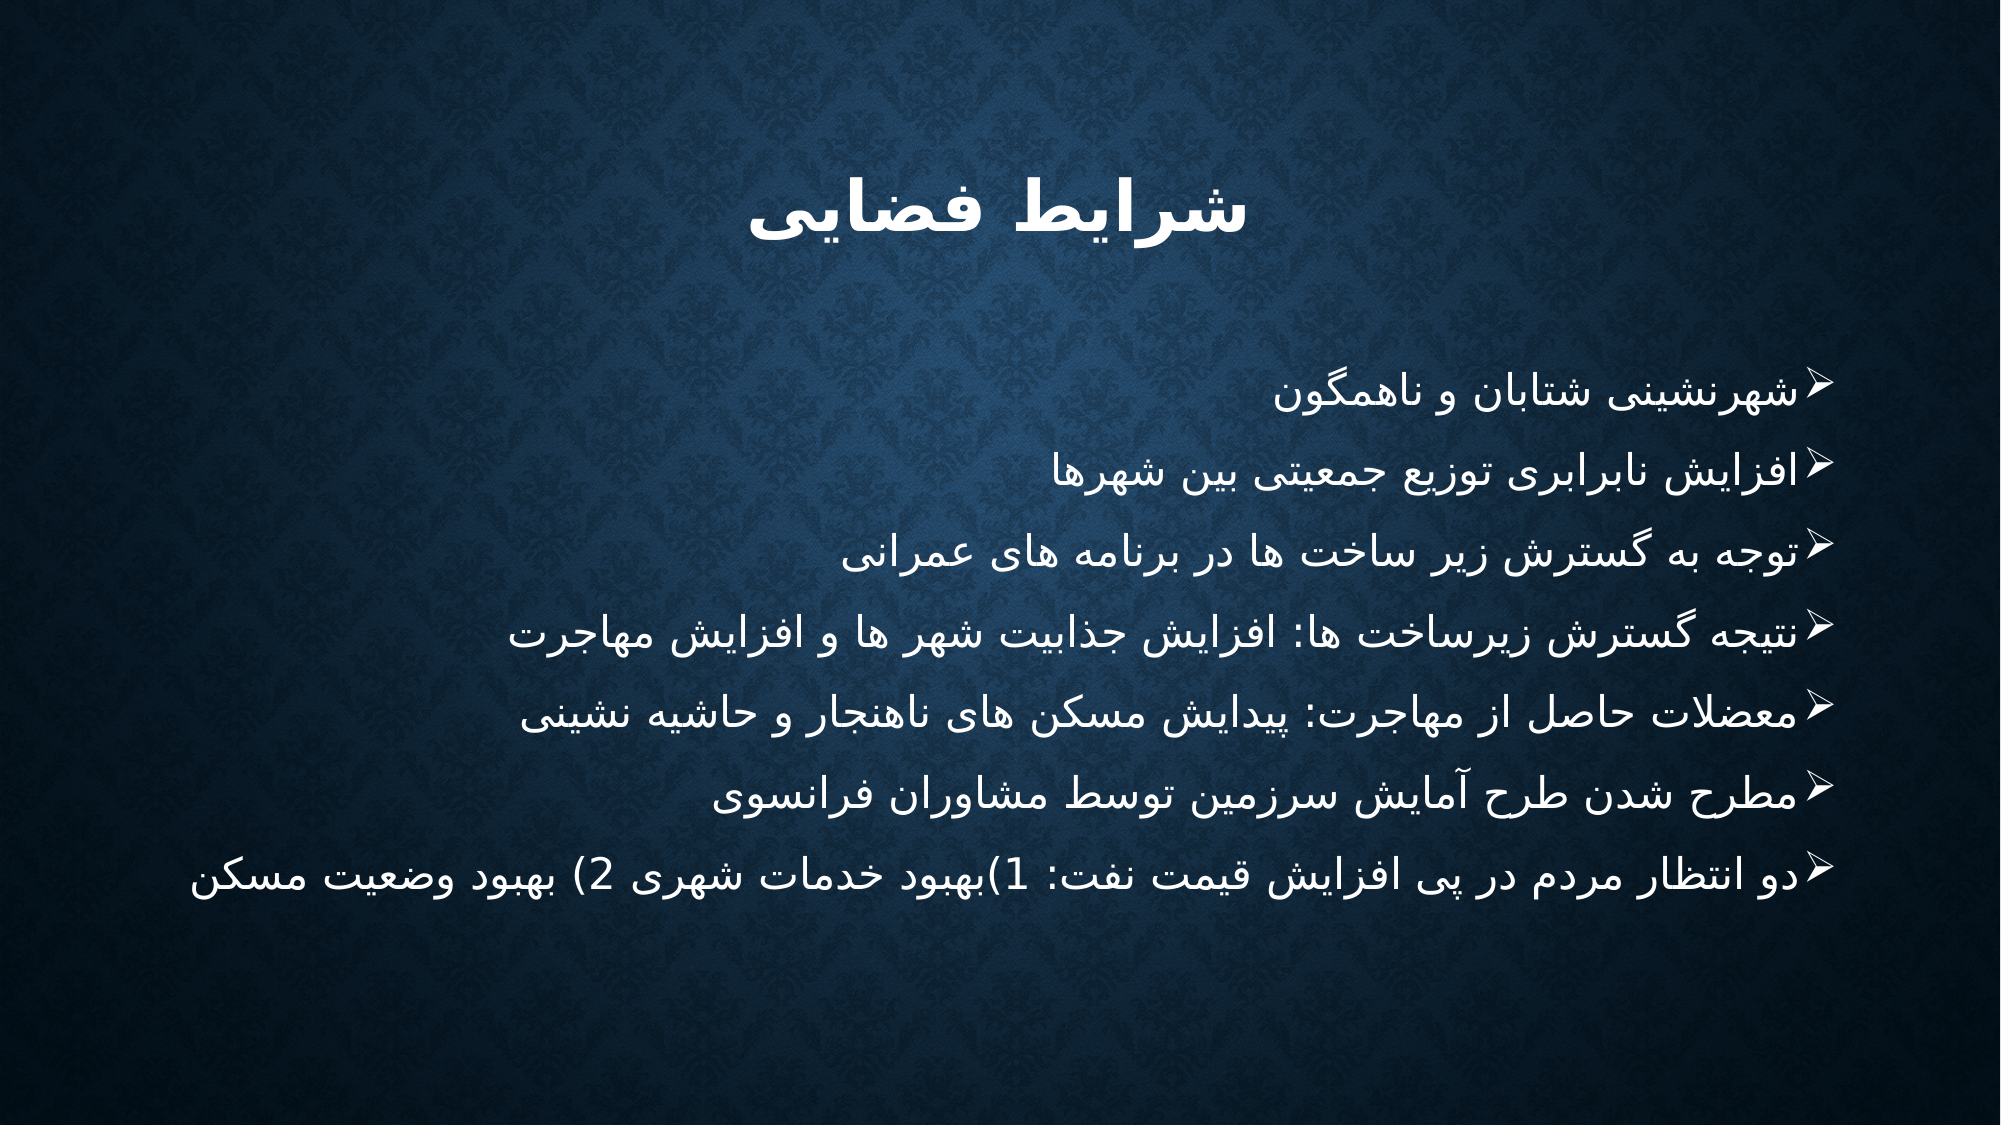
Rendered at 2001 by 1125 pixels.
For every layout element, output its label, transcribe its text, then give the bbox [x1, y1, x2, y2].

list شهرنشینی شتابان و ناهمگون افزایش نابرابری توزیع جمعیتی بین شهرها توجه به گسترش زیر ساخت ها در برنامه های عمرانی نتیجه گسترش زیرساخت ها: افزایش جذابیت شهر ها و افزایش مهاجرت معضلات حاصل از مهاجرت: پیدایش مسکن های ناهنجار و حاشیه نشینی مطرح شدن طرح آمایش سرزمین توسط مشاوران فرانسوی دو انتظار مردم در پی افزایش قیمت نفت: 1)بهبود خدمات شهری 2) بهبود وضعیت مسکن [149, 343, 1849, 950]
title شرایط فضایی [149, 99, 1849, 318]
